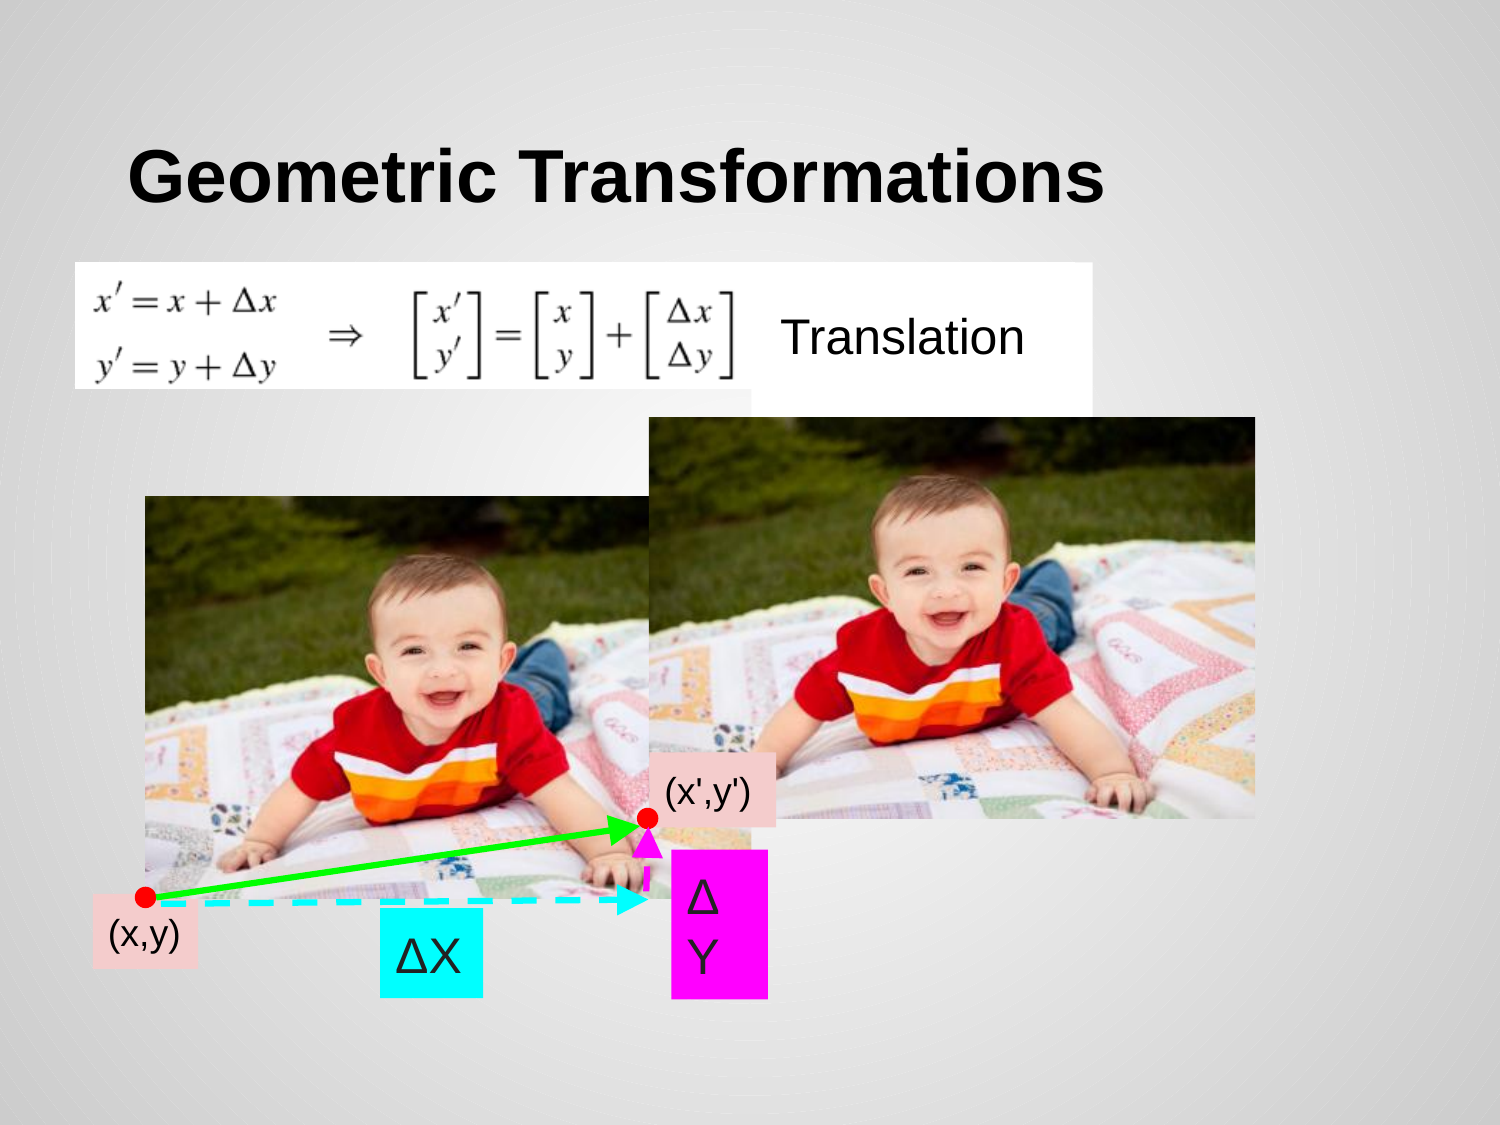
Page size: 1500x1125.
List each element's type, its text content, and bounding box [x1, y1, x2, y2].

text_box (x,y) [92, 893, 199, 969]
title Geometric Transformations [75, 14, 1425, 233]
text_box ΔY [671, 849, 768, 1000]
text_box ΔX [380, 911, 484, 999]
text_box [134, 886, 154, 909]
text_box (x',y') [649, 752, 777, 828]
text_box [145, 496, 648, 887]
text_box [636, 807, 659, 829]
text_box [649, 828, 752, 899]
text_box [648, 417, 1256, 819]
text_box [155, 825, 641, 898]
text_box [75, 262, 751, 389]
text_box [751, 262, 1093, 417]
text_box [160, 899, 649, 905]
text_box Translation [765, 289, 1079, 380]
